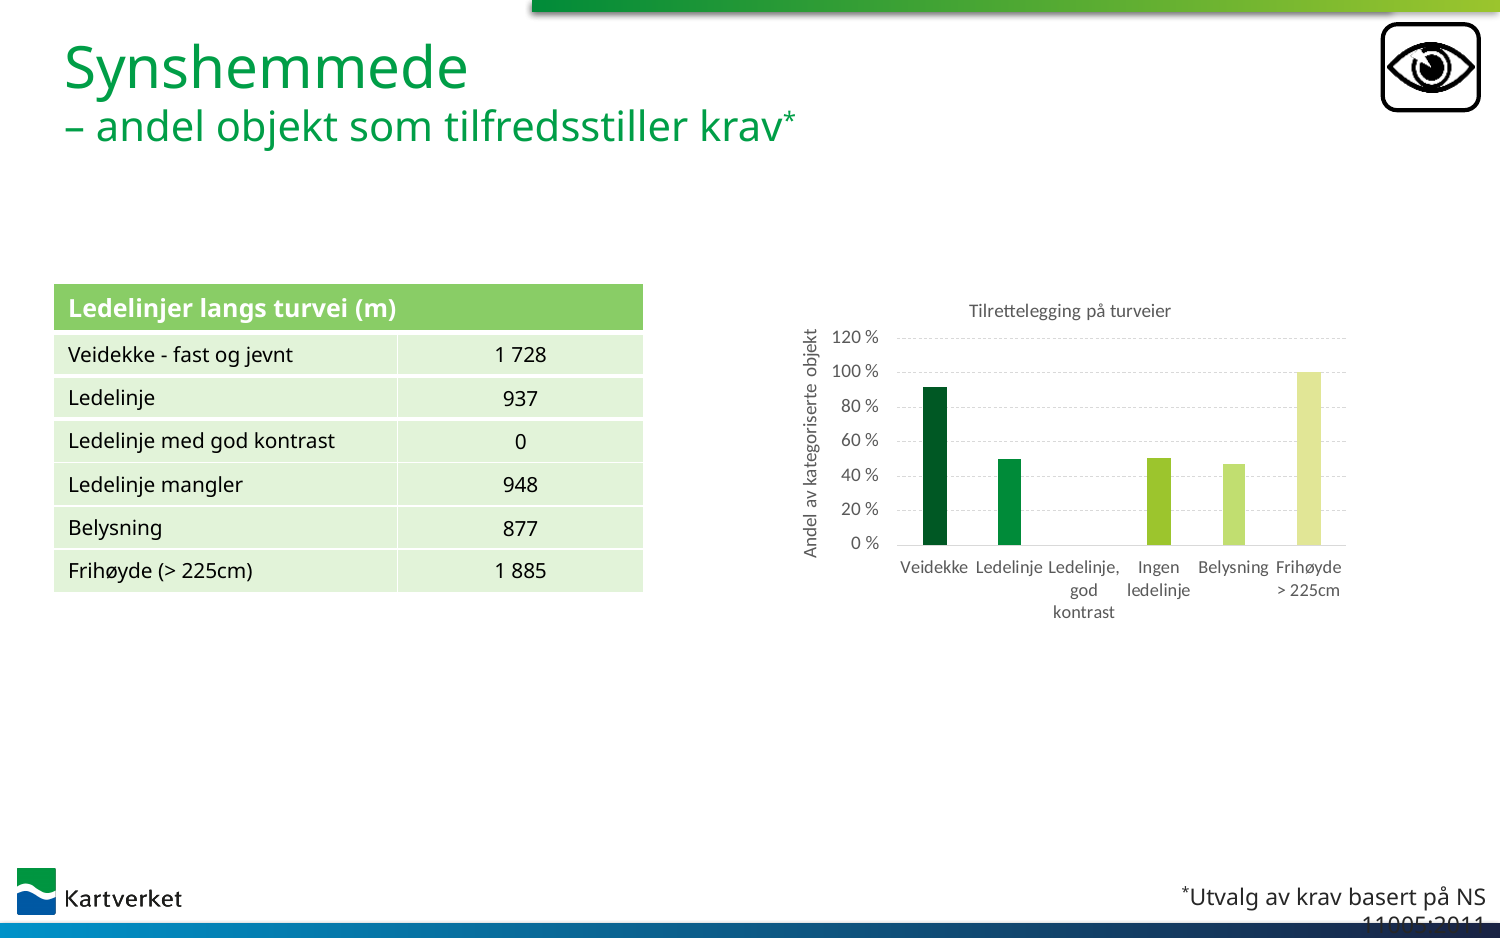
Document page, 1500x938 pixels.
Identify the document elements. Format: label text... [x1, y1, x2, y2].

table_cell Ledelinje [54, 378, 397, 417]
text_box Synshemmede – andel objekt som tilfredsstiller krav* [49, 24, 1431, 158]
table_cell 0 [398, 421, 643, 462]
table_cell 1 728 [398, 335, 643, 374]
picture [791, 291, 1349, 630]
table_cell 1 885 [398, 550, 643, 592]
table_cell Ledelinje med god kontrast [54, 421, 397, 462]
table_cell 937 [398, 378, 643, 417]
table_cell 948 [398, 463, 643, 505]
table_cell Veidekke - fast og jevnt [54, 335, 397, 374]
table_cell Frihøyde (> 225cm) [54, 550, 397, 592]
text_box *Utvalg av krav basert på NS 11005:2011 [1068, 873, 1500, 938]
table_cell 877 [398, 507, 643, 548]
table_cell Belysning [54, 507, 397, 548]
table_header Ledelinjer langs turvei (m) [54, 284, 643, 330]
table_cell Ledelinje mangler [54, 463, 397, 505]
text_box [1382, 24, 1480, 111]
